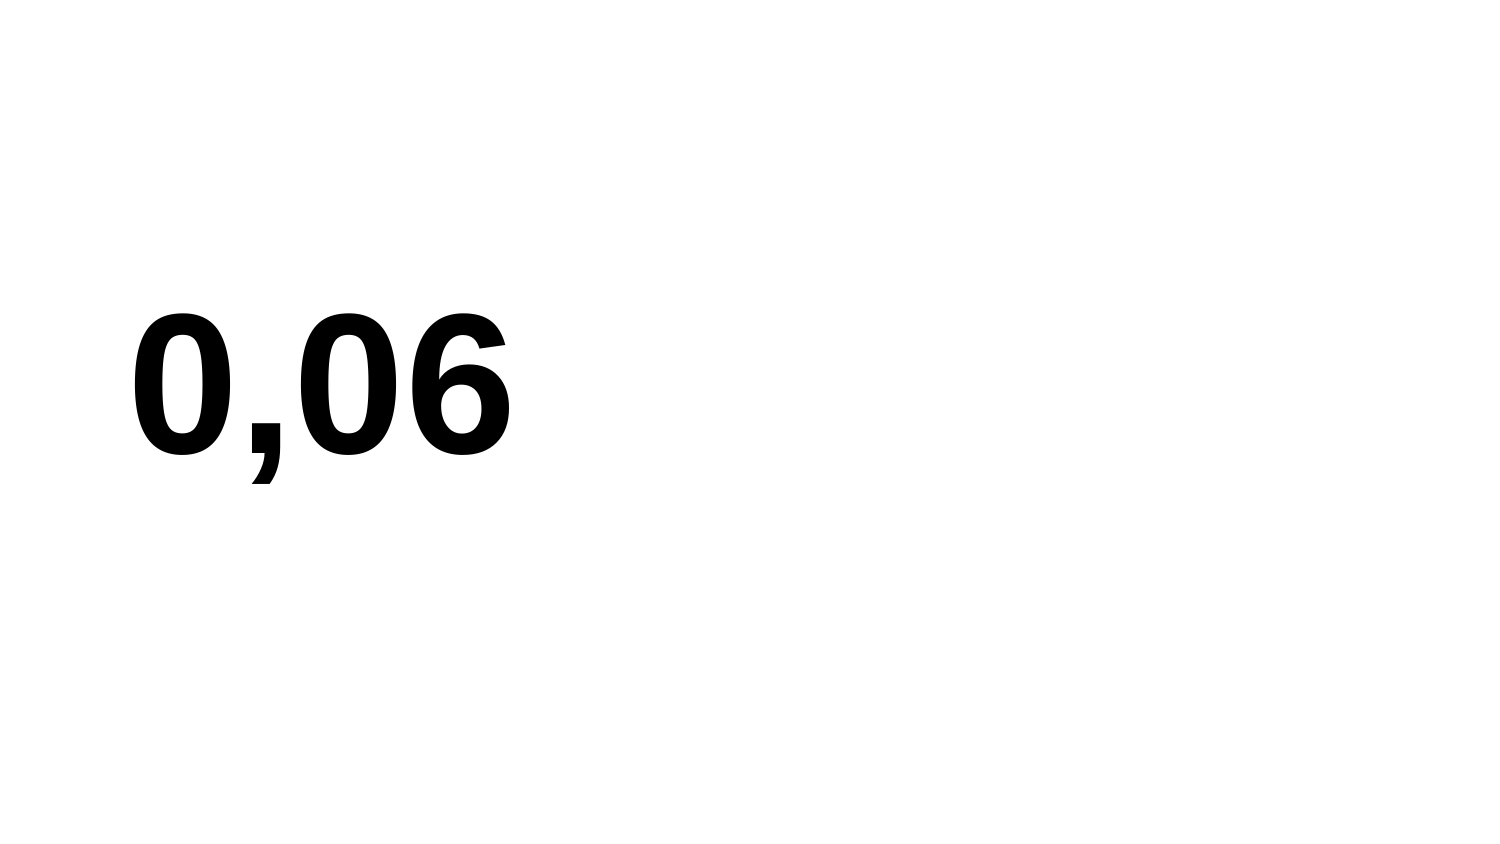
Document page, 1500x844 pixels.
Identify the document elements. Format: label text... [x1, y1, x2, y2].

text_box 0,06 [112, 235, 1388, 509]
